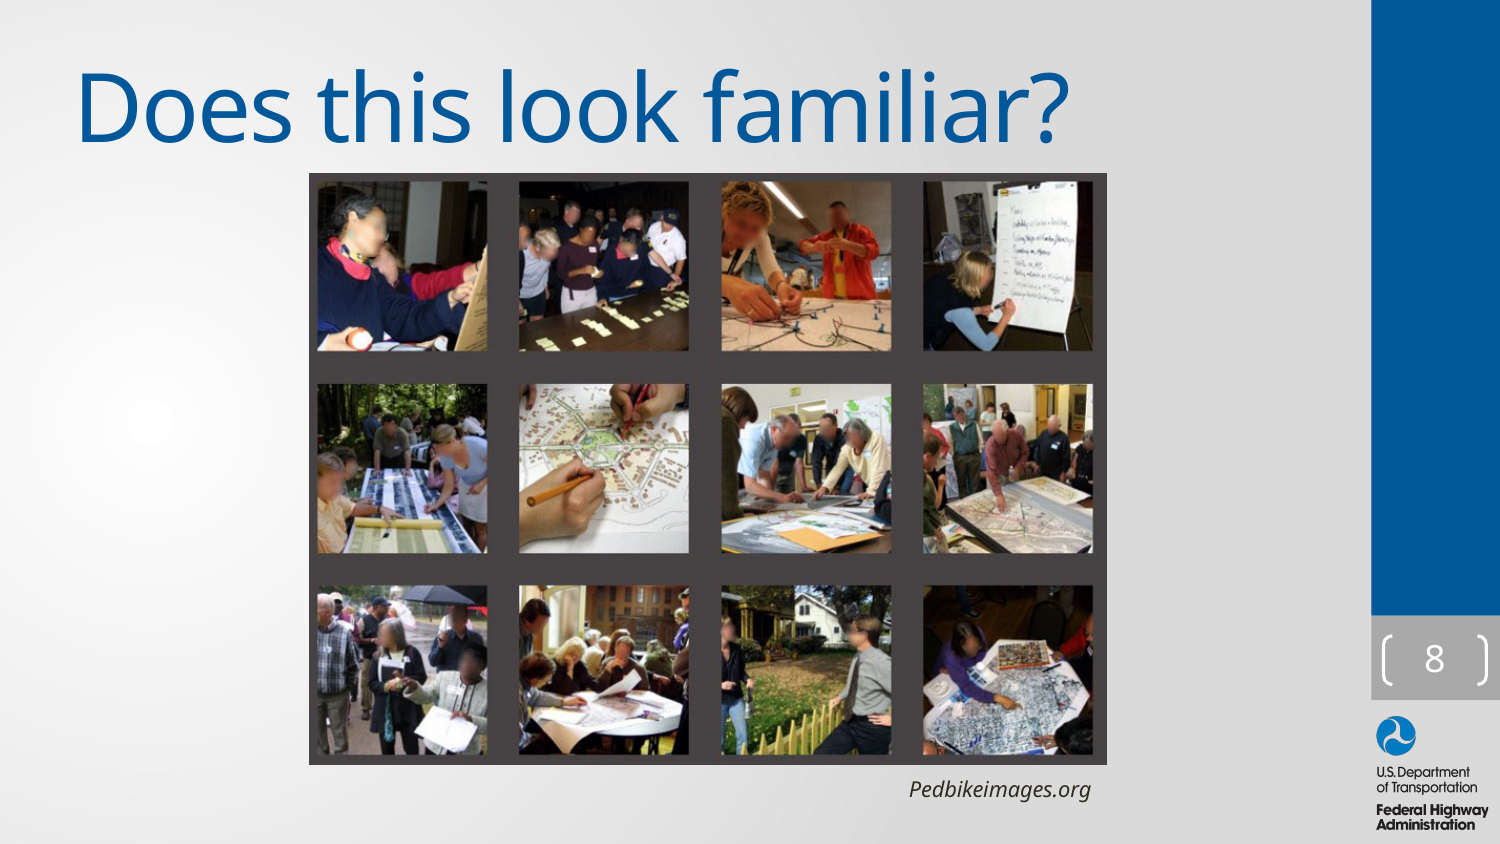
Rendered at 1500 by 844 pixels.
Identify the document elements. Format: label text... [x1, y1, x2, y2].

slide_number 8 [1381, 634, 1488, 687]
title Does this look familiar? [58, 33, 1309, 175]
picture [309, 173, 1107, 766]
text_box Pedbikeimages.org [592, 772, 1107, 810]
